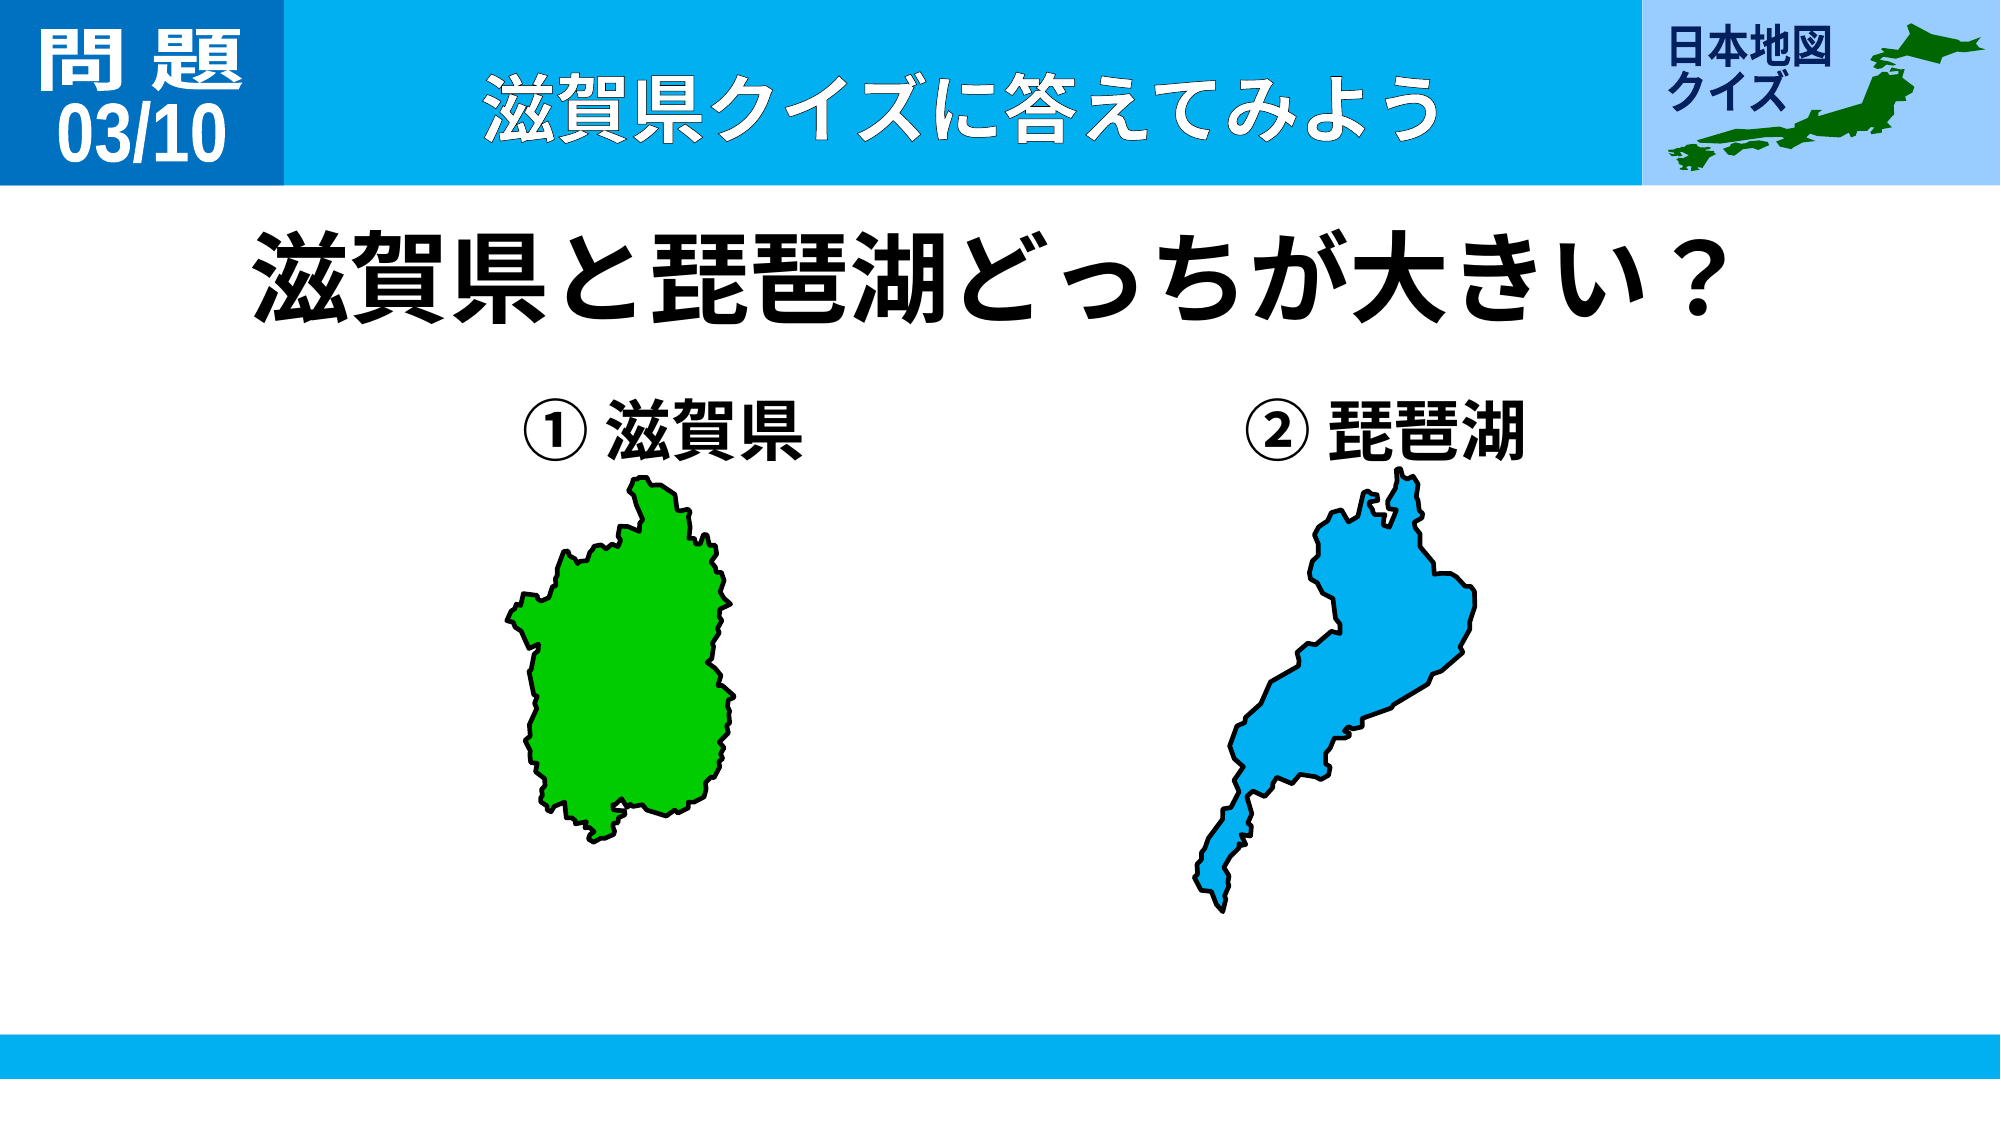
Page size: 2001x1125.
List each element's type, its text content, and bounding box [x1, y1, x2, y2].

text_box [506, 477, 735, 843]
text_box 滋賀県と琵琶湖どっちが大きい？ [235, 208, 1765, 343]
text_box [0, 1034, 2000, 1079]
text_box [1194, 477, 1475, 912]
text_box ①滋賀県 [507, 381, 820, 477]
text_box ②琵琶湖 [1229, 381, 1543, 477]
